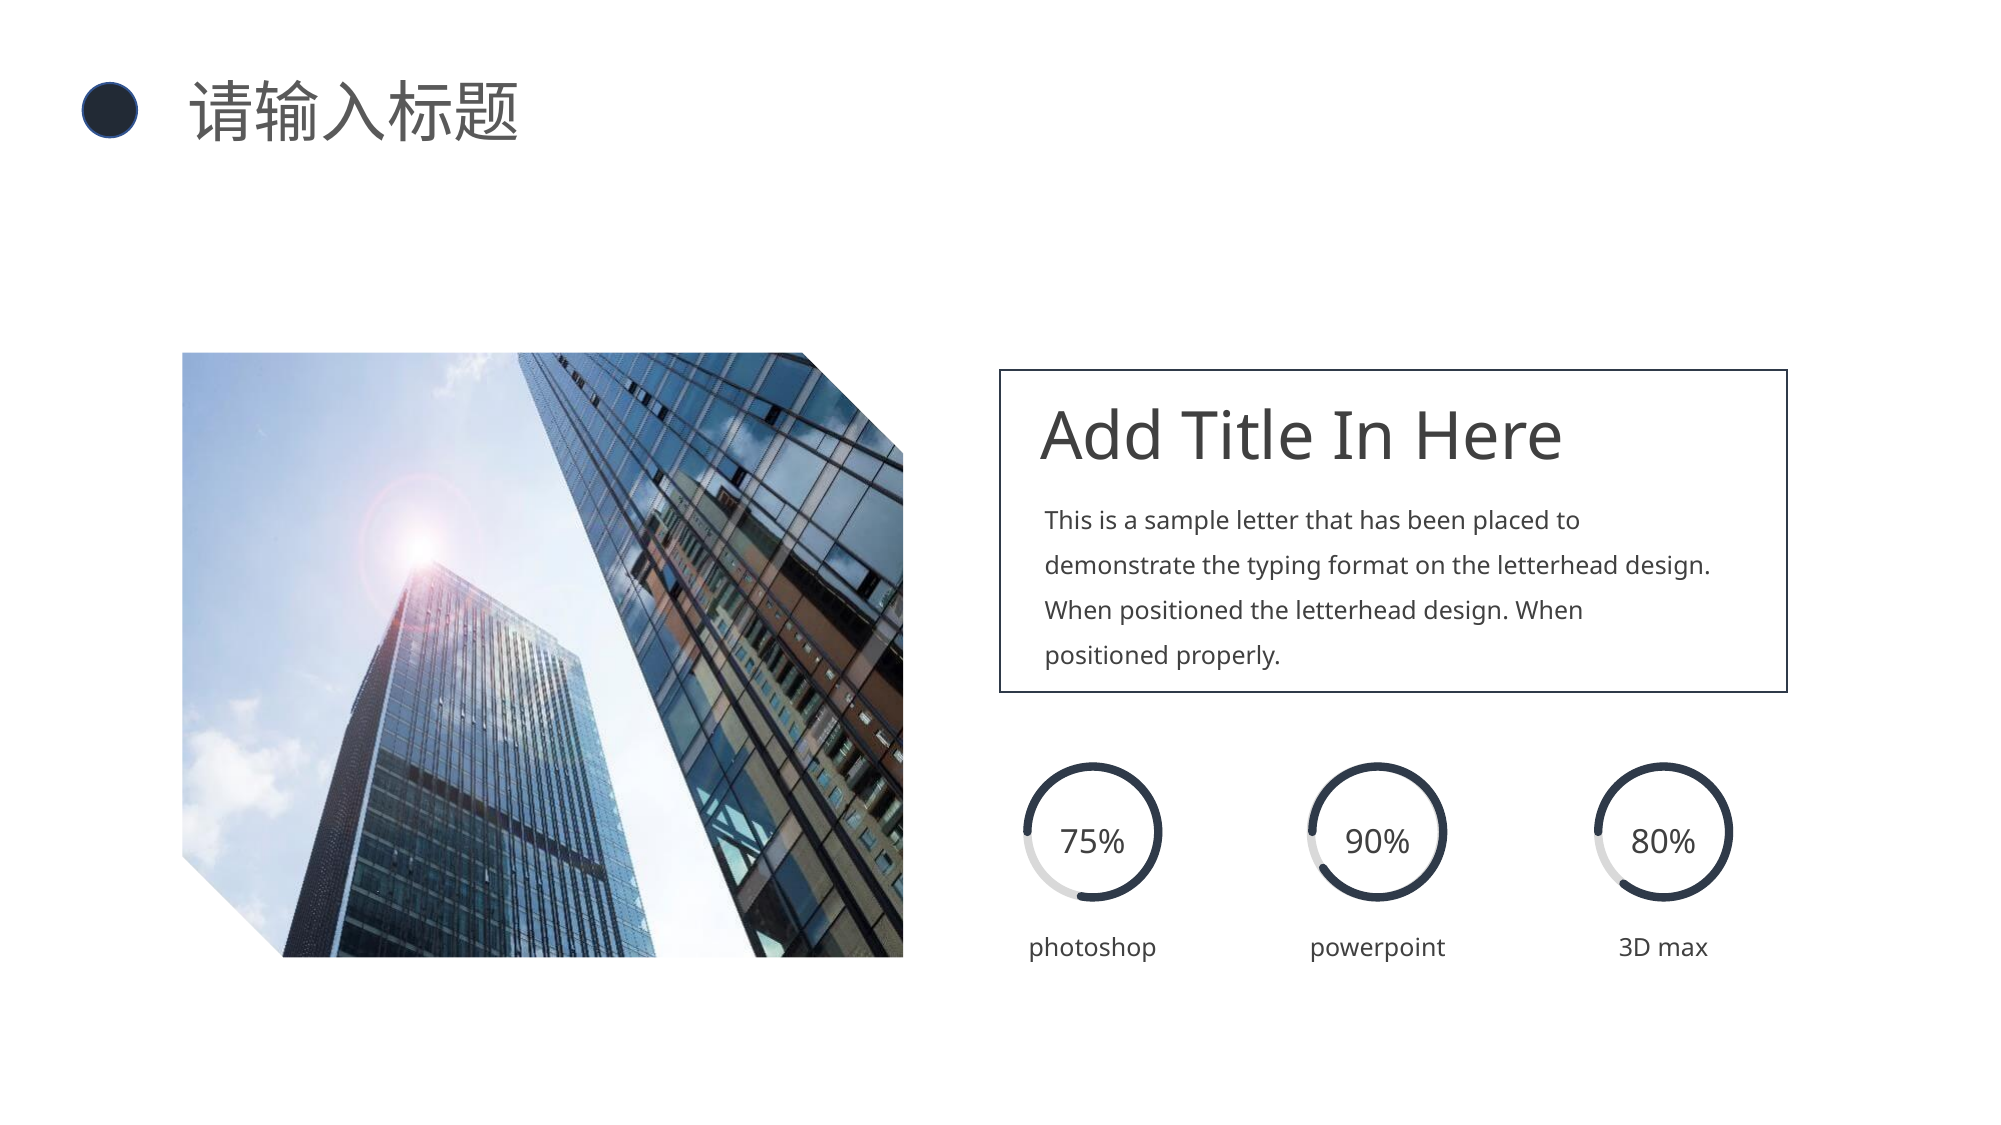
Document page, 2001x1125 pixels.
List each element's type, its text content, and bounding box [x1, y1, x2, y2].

text_box 请输入标题 [172, 62, 536, 157]
text_box [81, 81, 139, 139]
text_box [1598, 766, 1730, 970]
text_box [1302, 766, 1453, 970]
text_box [1022, 766, 1164, 970]
text_box Add Title In Here [1025, 370, 1580, 481]
text_box [999, 369, 1788, 693]
text_box [181, 351, 905, 959]
text_box This is a sample letter that has been placed to demonstrate the typing format on the letterhead design. When positioned the letterhead design. When positioned properly. [1029, 482, 1730, 677]
